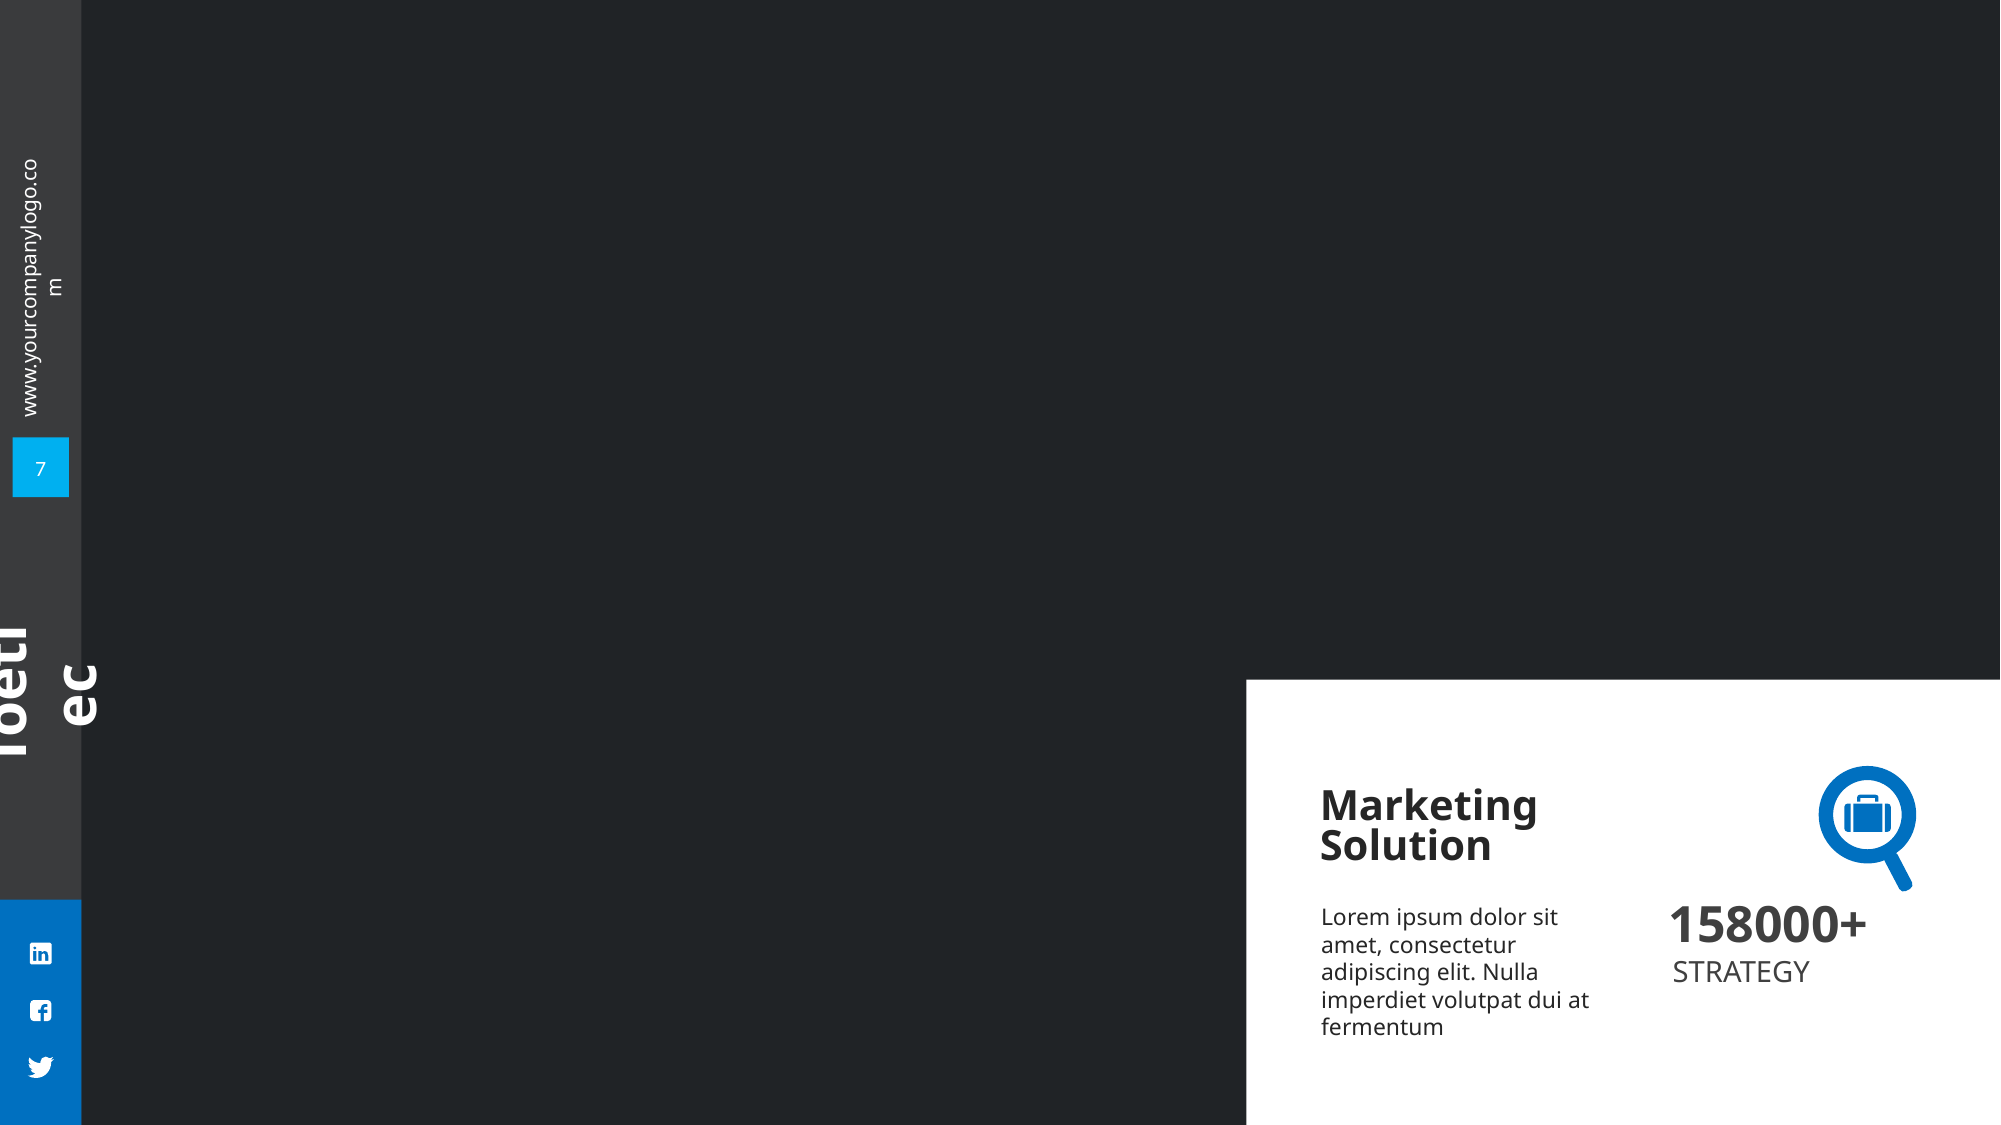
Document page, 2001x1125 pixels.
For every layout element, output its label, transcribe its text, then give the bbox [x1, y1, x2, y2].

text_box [1818, 765, 1917, 892]
picture [81, 0, 2000, 1125]
slide_number 7 [12, 437, 69, 498]
